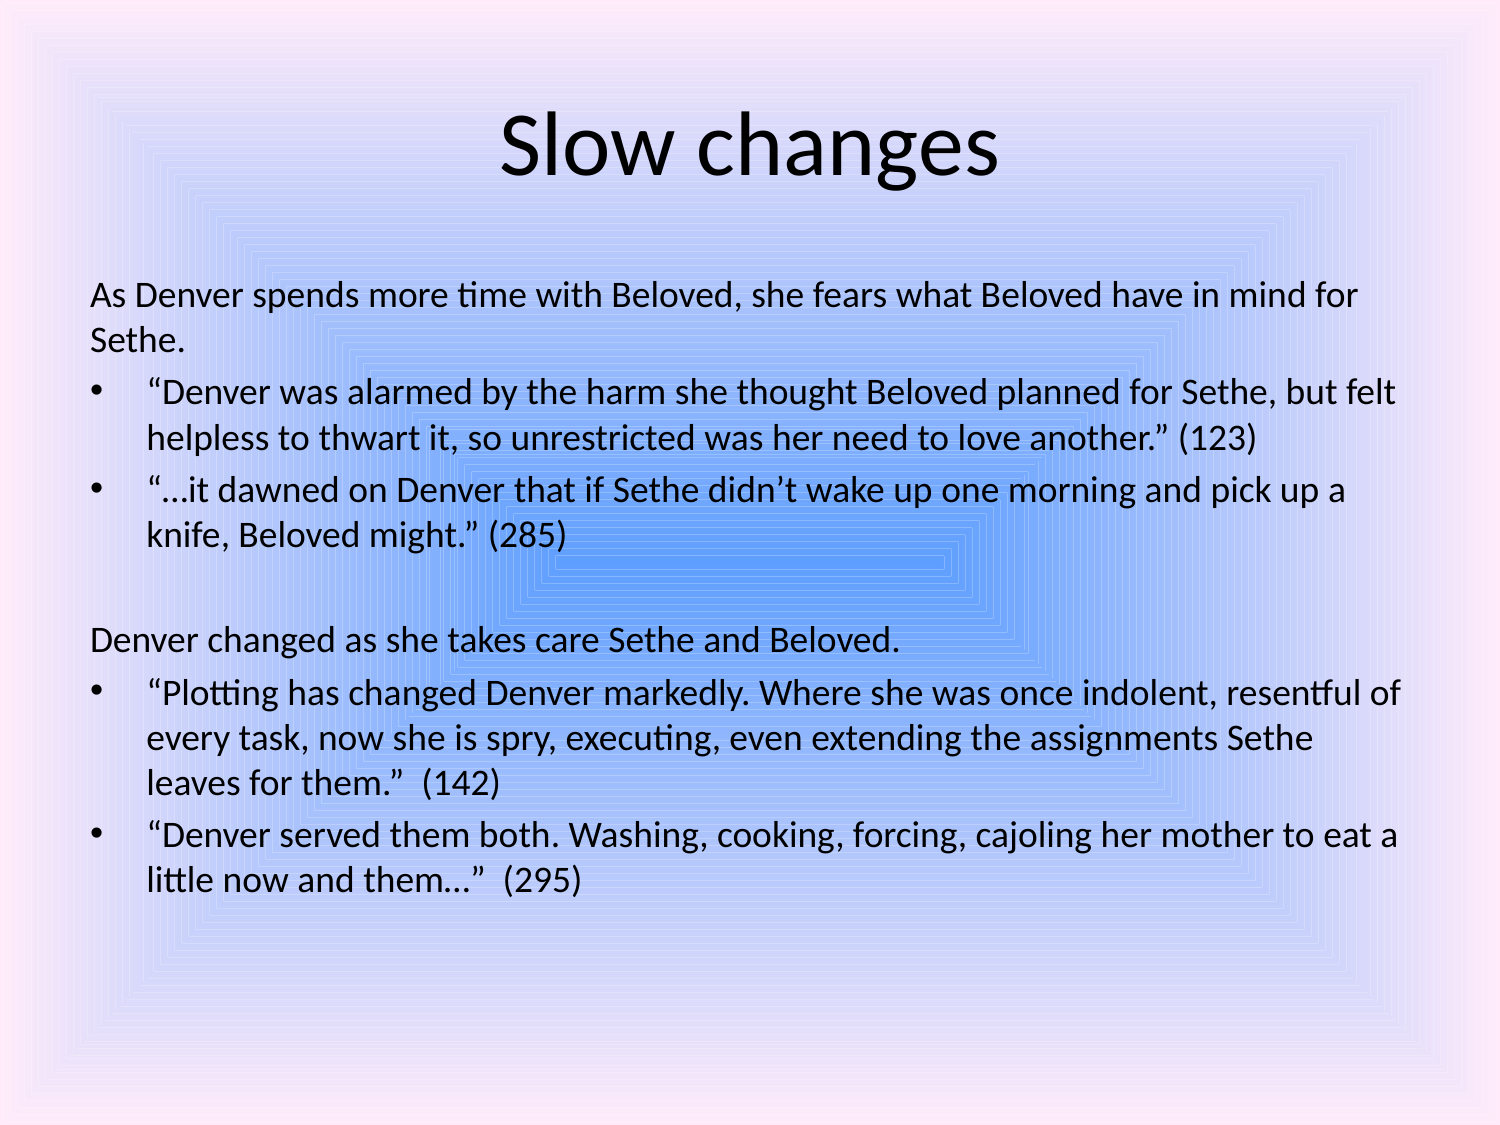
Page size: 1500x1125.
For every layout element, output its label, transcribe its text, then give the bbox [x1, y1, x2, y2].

list As Denver spends more time with Beloved, she fears what Beloved have in mind for Sethe. “Denver was alarmed by the harm she thought Beloved planned for Sethe, but felt helpless to thwart it, so unrestricted was her need to love another.” (123) “…it dawned on Denver that if Sethe didn’t wake up one morning and pick up a knife, Beloved might.” (285) Denver changed as she takes care Sethe and Beloved. “Plotting has changed Denver markedly. Where she was once indolent, resentful of every task, now she is spry, executing, even extending the assignments Sethe leaves for them.” (142) “Denver served them both. Washing, cooking, forcing, cajoling her mother to eat a little now and them…” (295) [75, 262, 1425, 1005]
title Slow changes [75, 45, 1425, 233]
